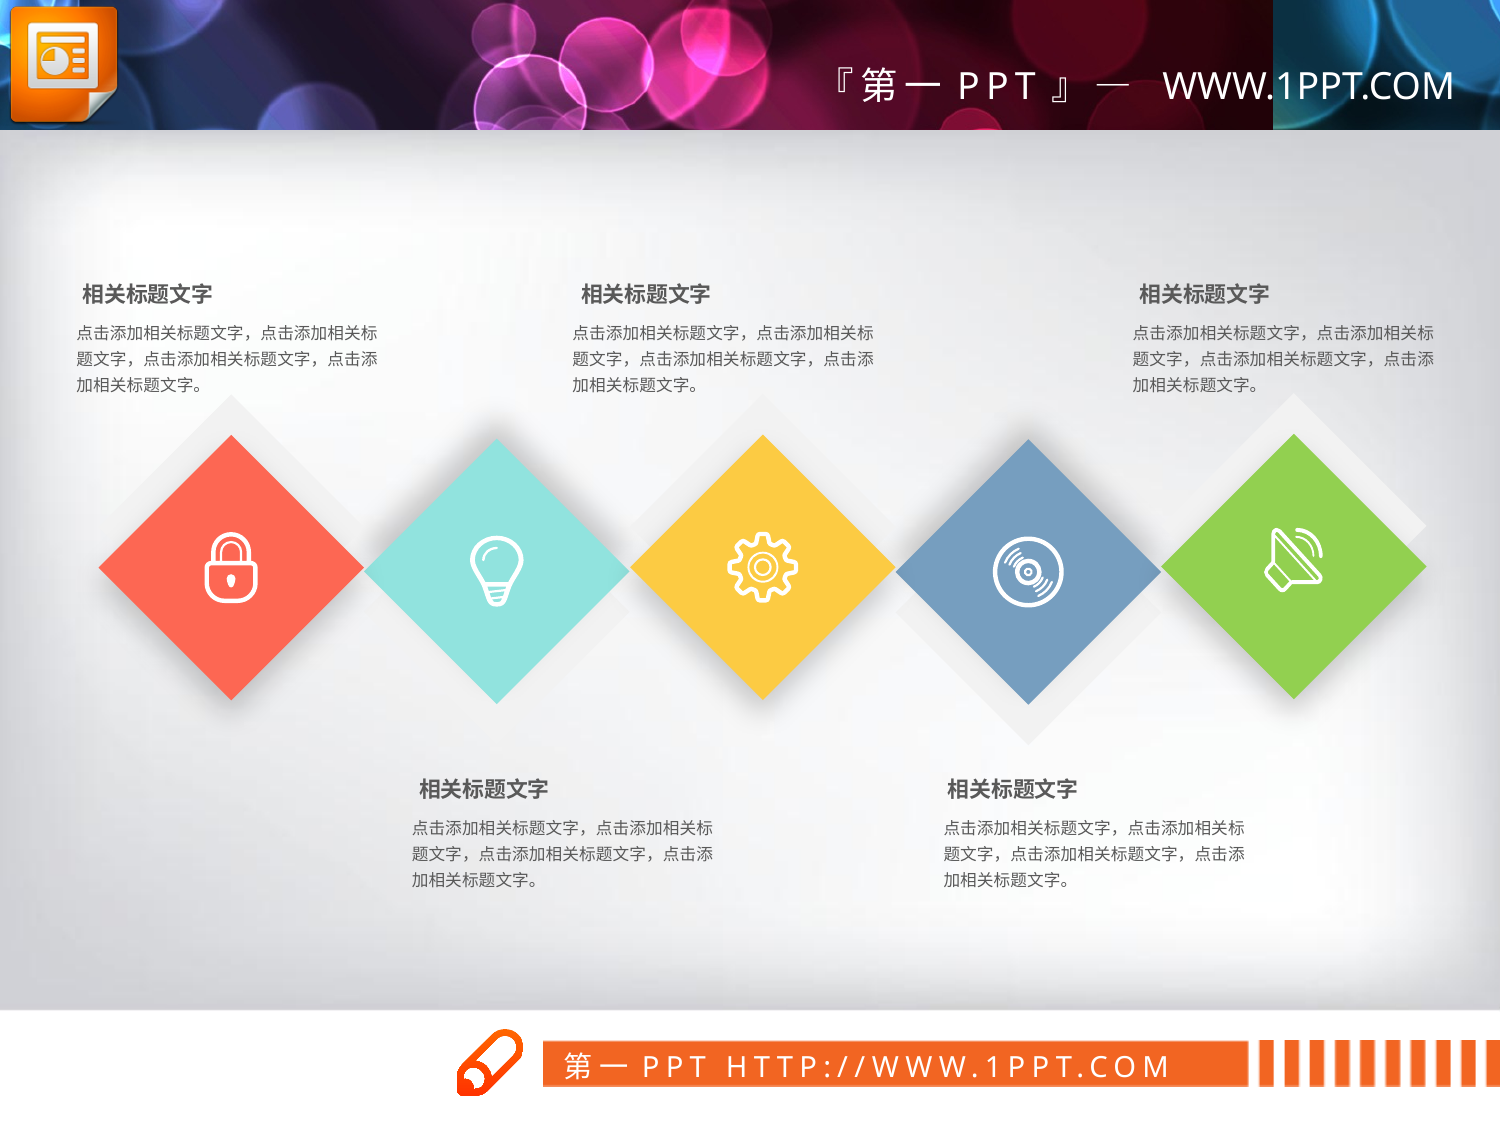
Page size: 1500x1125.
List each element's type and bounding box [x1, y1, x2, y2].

text_box [363, 438, 630, 745]
text_box [928, 759, 1265, 899]
text_box [557, 264, 902, 404]
picture [543, 1040, 1500, 1087]
text_box [629, 412, 896, 701]
picture [0, 0, 1500, 1012]
text_box [895, 439, 1162, 746]
text_box [1160, 412, 1427, 700]
text_box [98, 412, 365, 701]
text_box [61, 264, 406, 404]
text_box [396, 759, 733, 899]
text_box [1117, 264, 1462, 404]
